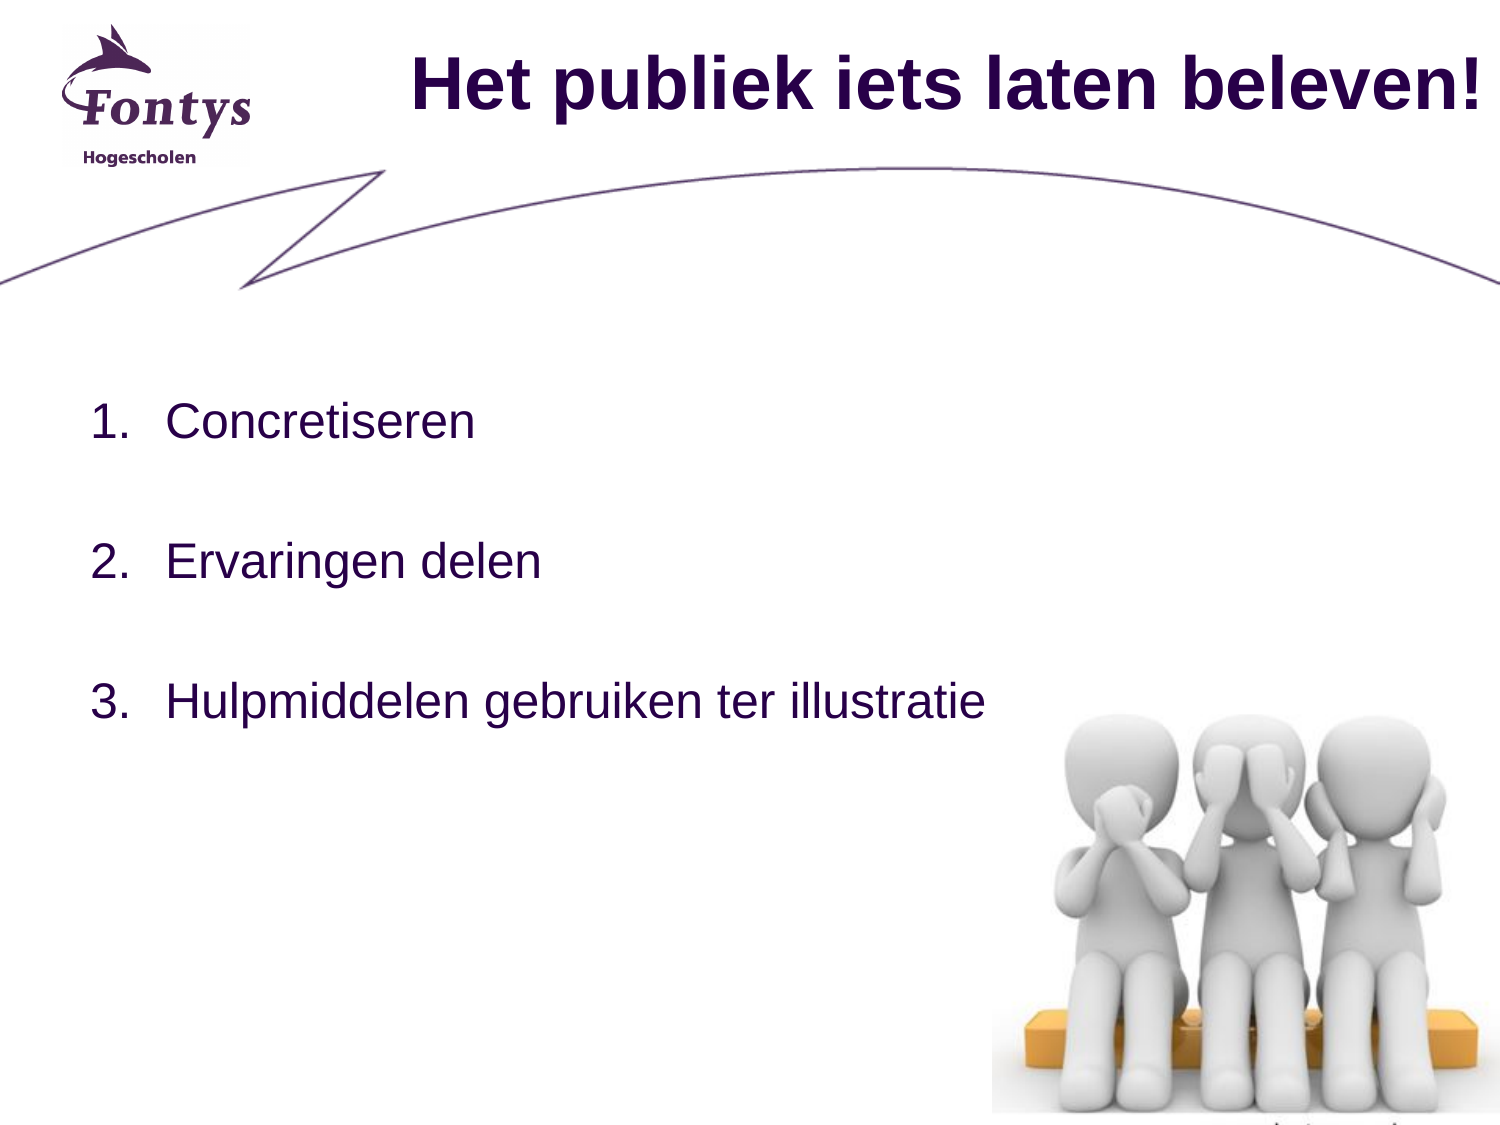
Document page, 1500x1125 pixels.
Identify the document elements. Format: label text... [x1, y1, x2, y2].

picture [0, 0, 1500, 1125]
list Concretiseren Ervaringen delen Hulpmiddelen gebruiken ter illustratie [75, 230, 1425, 739]
title Het publiek iets laten beleven! [297, 0, 1500, 171]
